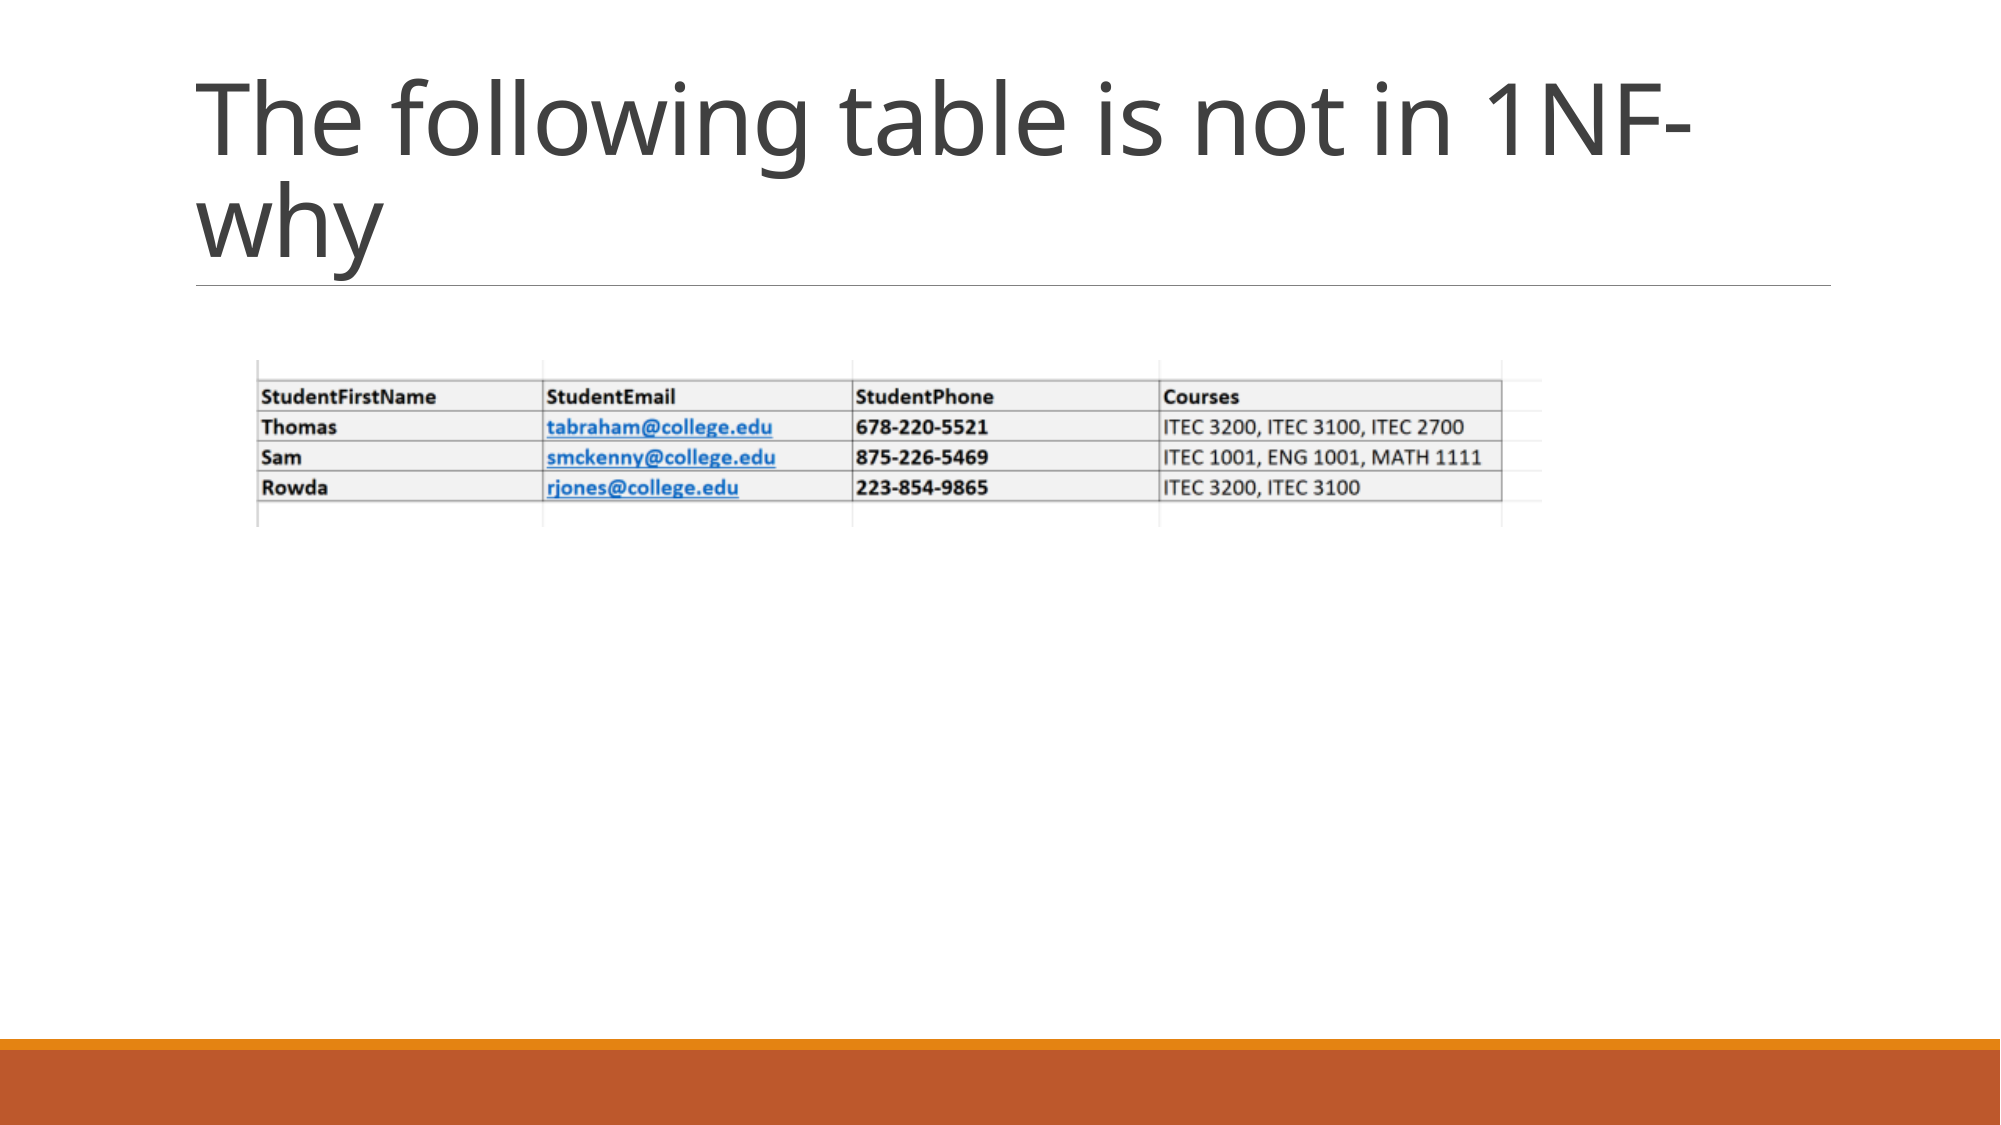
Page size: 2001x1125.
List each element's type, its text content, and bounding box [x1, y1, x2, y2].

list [256, 360, 1542, 528]
title The following table is not in 1NF- why [180, 47, 1830, 285]
